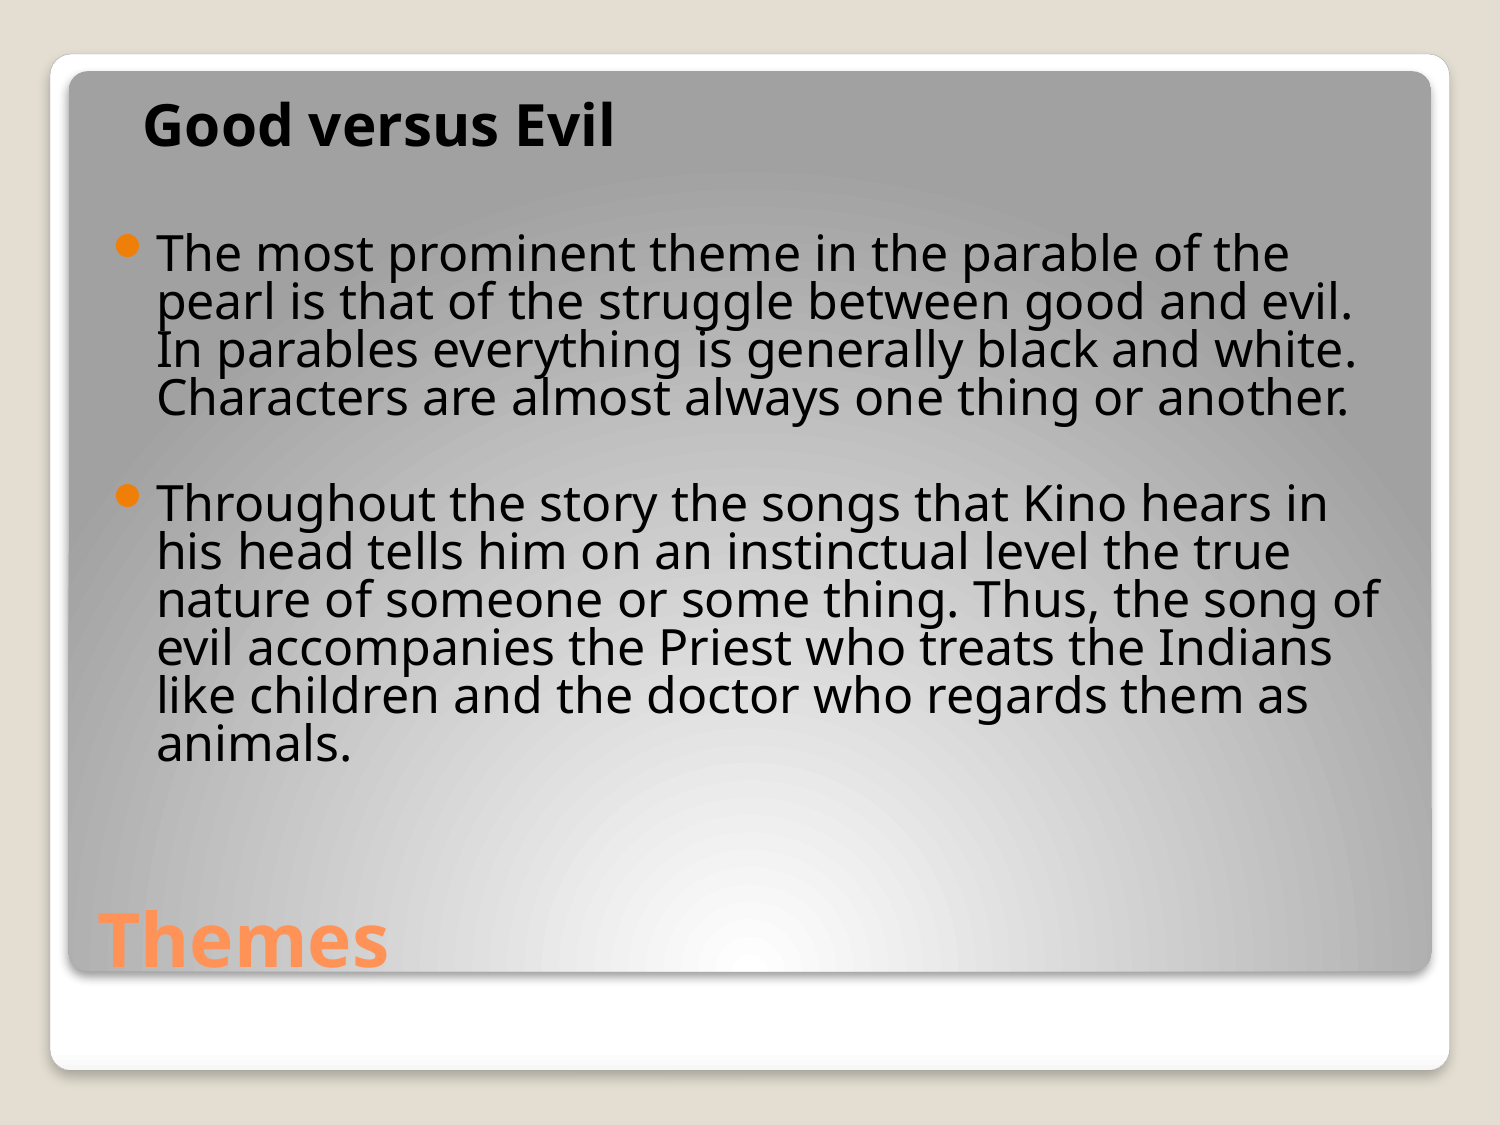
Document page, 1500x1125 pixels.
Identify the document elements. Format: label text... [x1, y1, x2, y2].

title Themes [82, 900, 1425, 990]
list Good versus Evil The most prominent theme in the parable of the pearl is that of the struggle between good and evil. In parables everything is generally black and white. Characters are almost always one thing or another. Throughout the story the songs that Kino hears in his head tells him on an instinctual level the true nature of someone or some thing. Thus, the song of evil accompanies the Priest who treats the Indians like children and the doctor who regards them as animals. [82, 86, 1425, 900]
